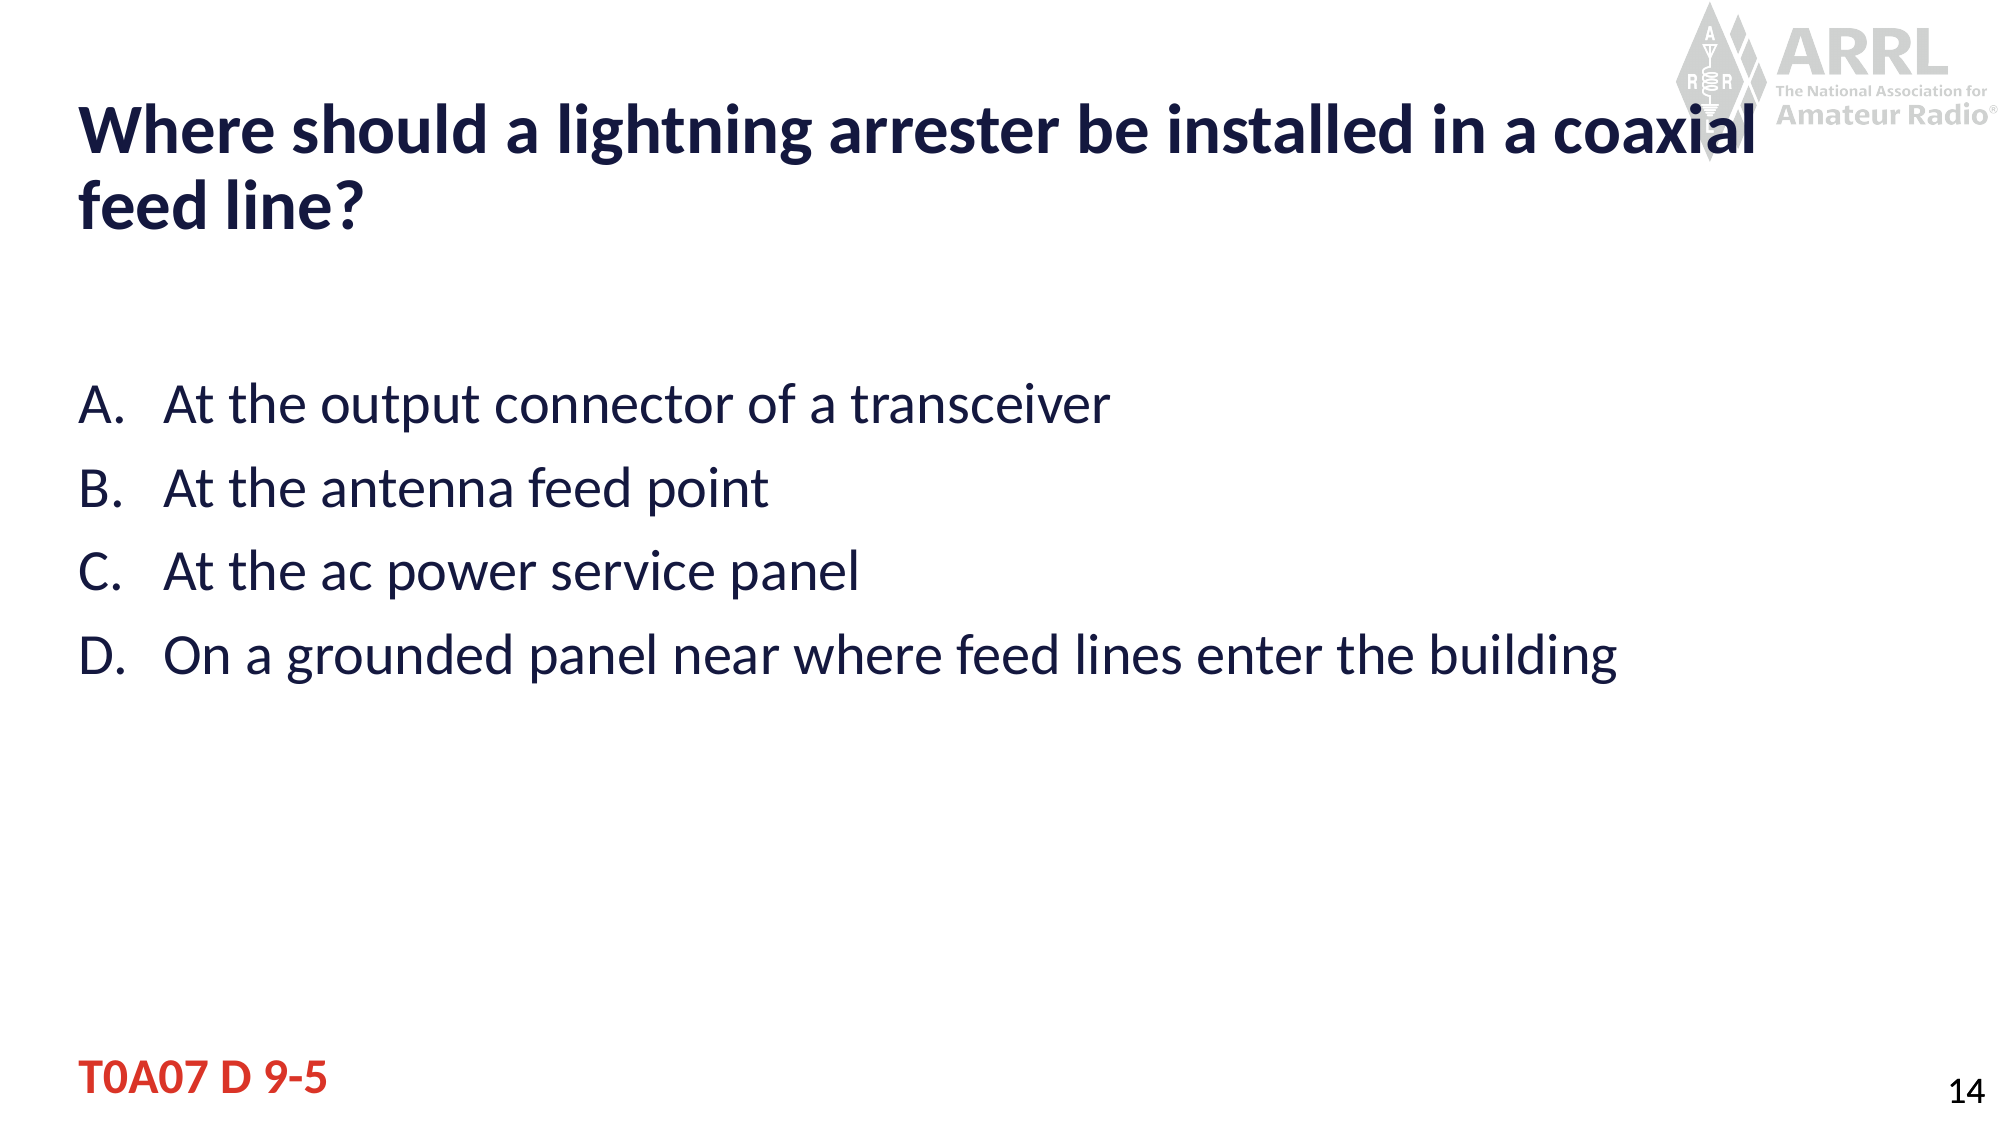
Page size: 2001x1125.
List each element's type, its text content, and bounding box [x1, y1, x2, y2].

picture [1674, 0, 2000, 164]
list At the output connector of a transceiver At the antenna feed point At the ac power service panel On a grounded panel near where feed lines enter the building [63, 365, 1863, 989]
title Where should a lightning arrester be installed in a coaxial feed line? [63, 59, 1863, 278]
text_box T0A07 D 9-5 [63, 1036, 921, 1112]
